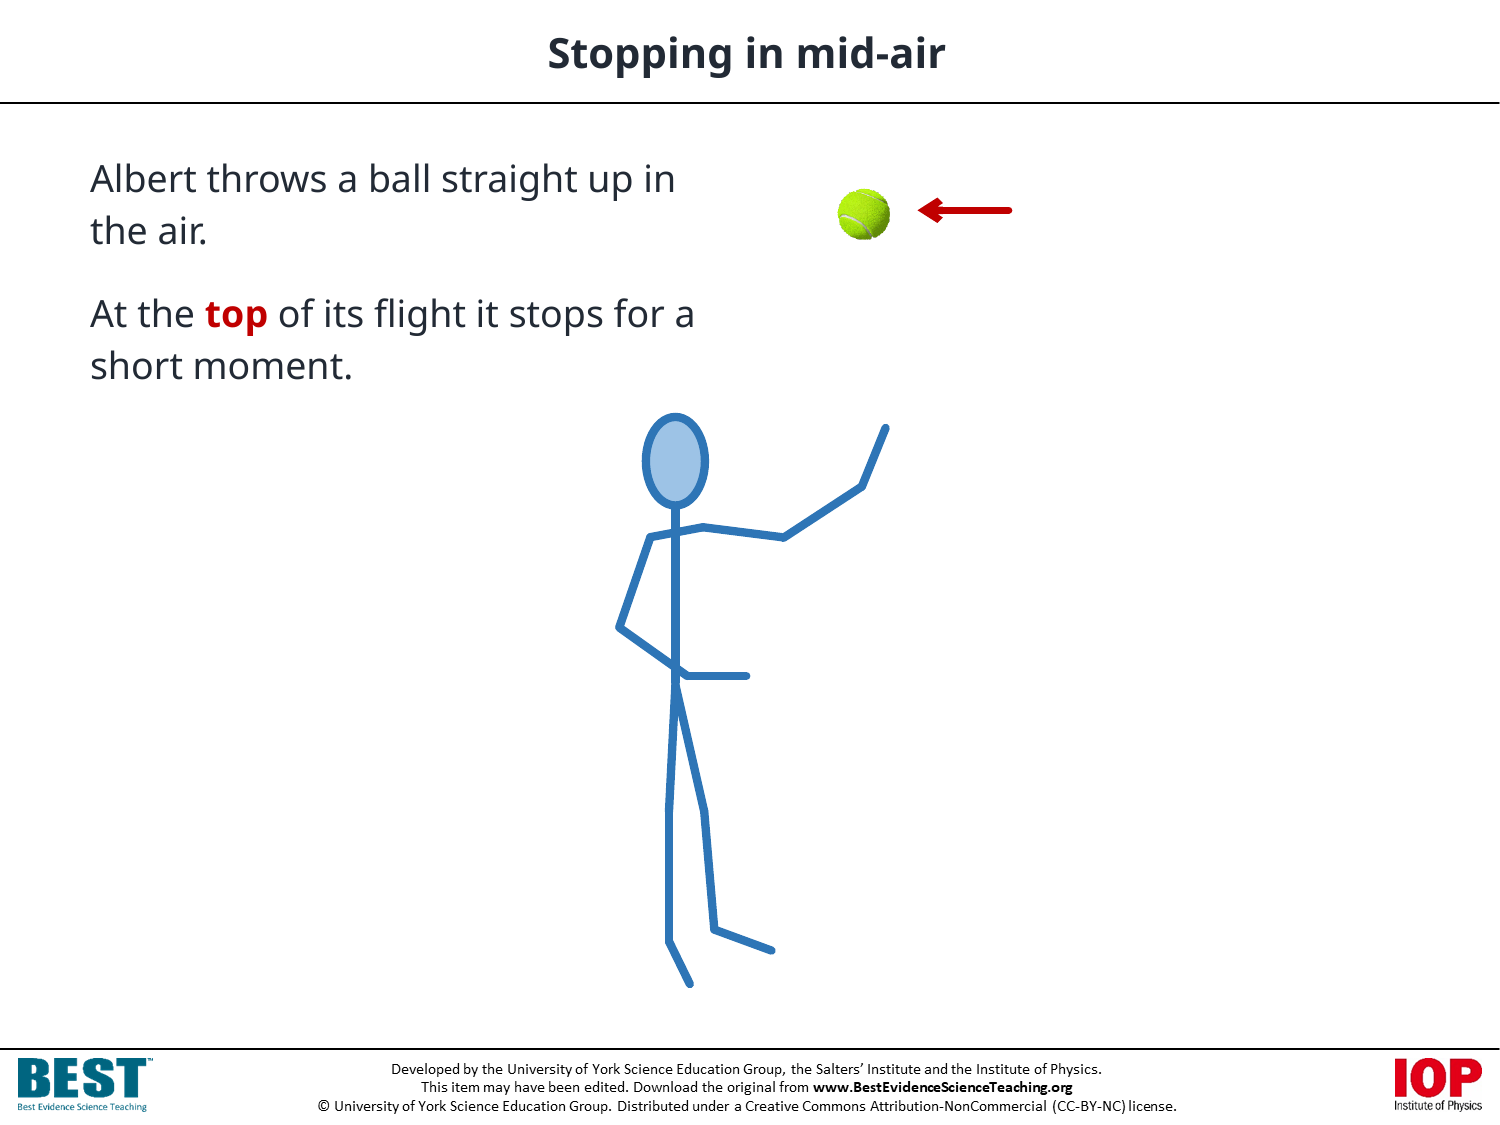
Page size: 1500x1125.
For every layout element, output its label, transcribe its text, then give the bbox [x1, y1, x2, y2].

text_box Stopping in mid-air [23, 4, 1471, 99]
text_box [619, 188, 1009, 985]
picture [0, 102, 1500, 1125]
